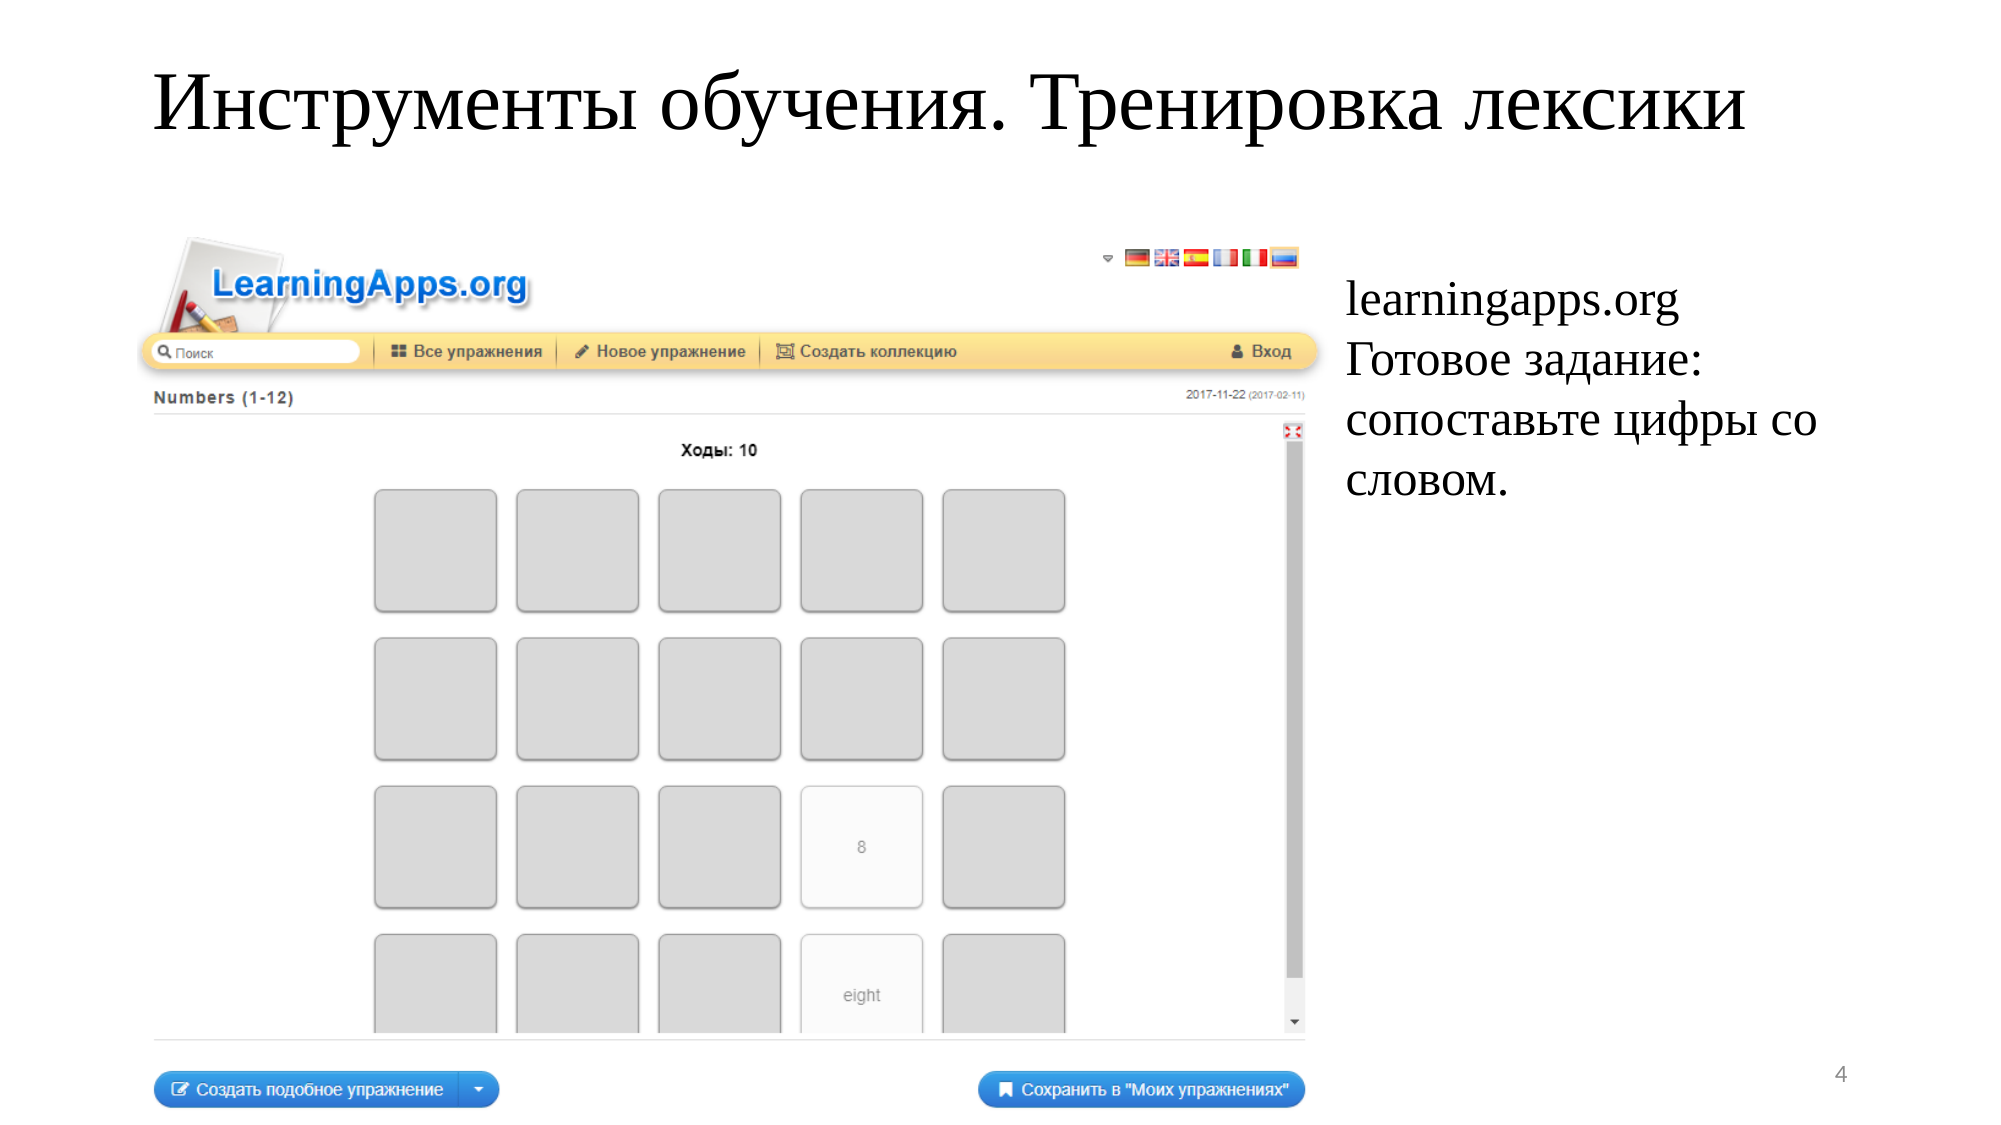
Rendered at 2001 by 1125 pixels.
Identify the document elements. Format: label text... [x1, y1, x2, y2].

title Инструменты обучения. Тренировка лексики [137, 0, 1964, 205]
slide_number 4 [1412, 1042, 1863, 1103]
text_box learningapps.org Готовое задание: сопоставьте цифры со словом. [1331, 258, 1924, 513]
picture [137, 237, 1331, 1125]
